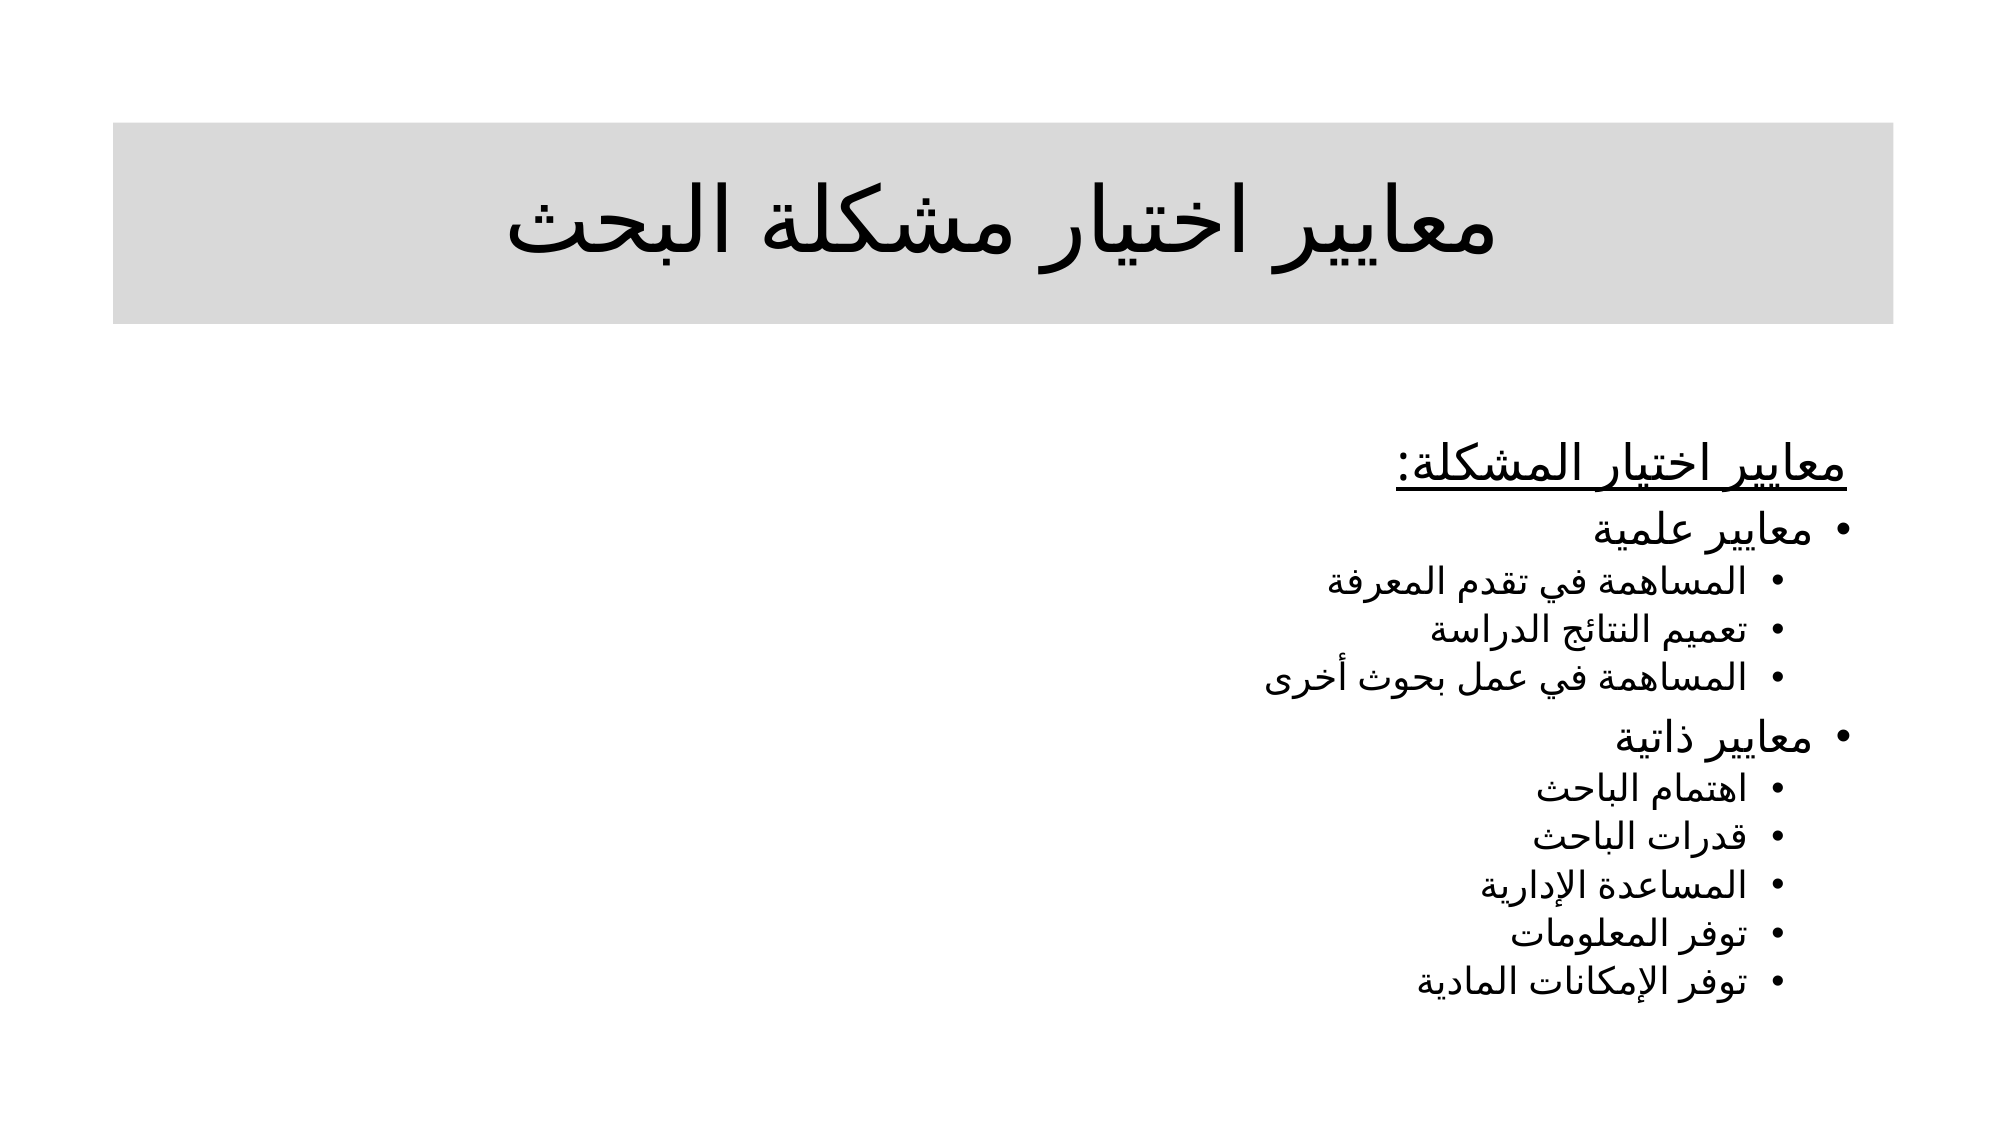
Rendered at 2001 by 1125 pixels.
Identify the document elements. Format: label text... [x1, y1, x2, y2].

title معايير اختيار مشكلة البحث [113, 122, 1894, 324]
list معايير اختيار المشكلة: معايير علمية المساهمة في تقدم المعرفة تعميم النتائج الدراسة المساهمة في عمل بحوث أخرى معايير ذاتية اهتمام الباحث قدرات الباحث المساعدة الإدارية توفر المعلومات توفر الإمكانات المادية [137, 299, 1863, 1014]
